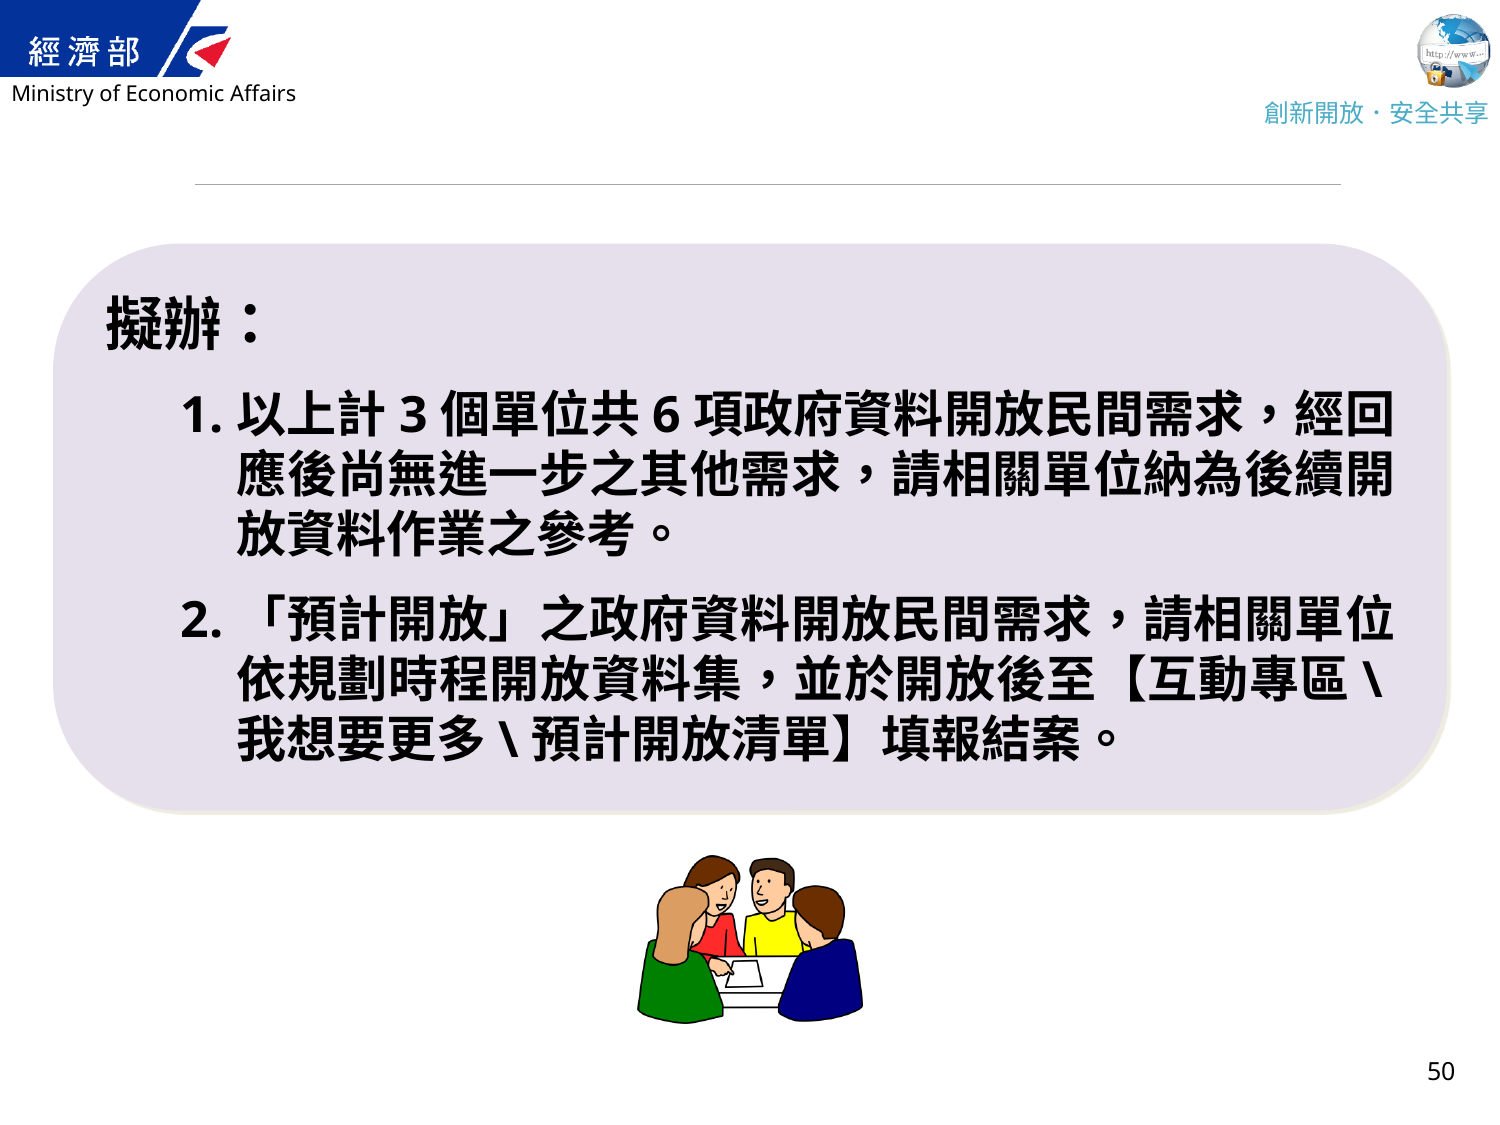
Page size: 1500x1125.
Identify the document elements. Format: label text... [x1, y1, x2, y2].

picture [0, 0, 231, 77]
text_box 擬辦： 以上計3個單位共6項政府資料開放民間需求，經回應後尚無進一步之其他需求，請相關單位納為後續開放資料作業之參考。 「預計開放」之政府資料開放民間需求，請相關單位依規劃時程開放資料集，並於開放後至【互動專區\我想要更多\預計開放清單】填報結案。 [53, 243, 1447, 811]
picture [1411, 10, 1495, 90]
slide_number 50 [1120, 1042, 1471, 1103]
picture [637, 855, 863, 1024]
